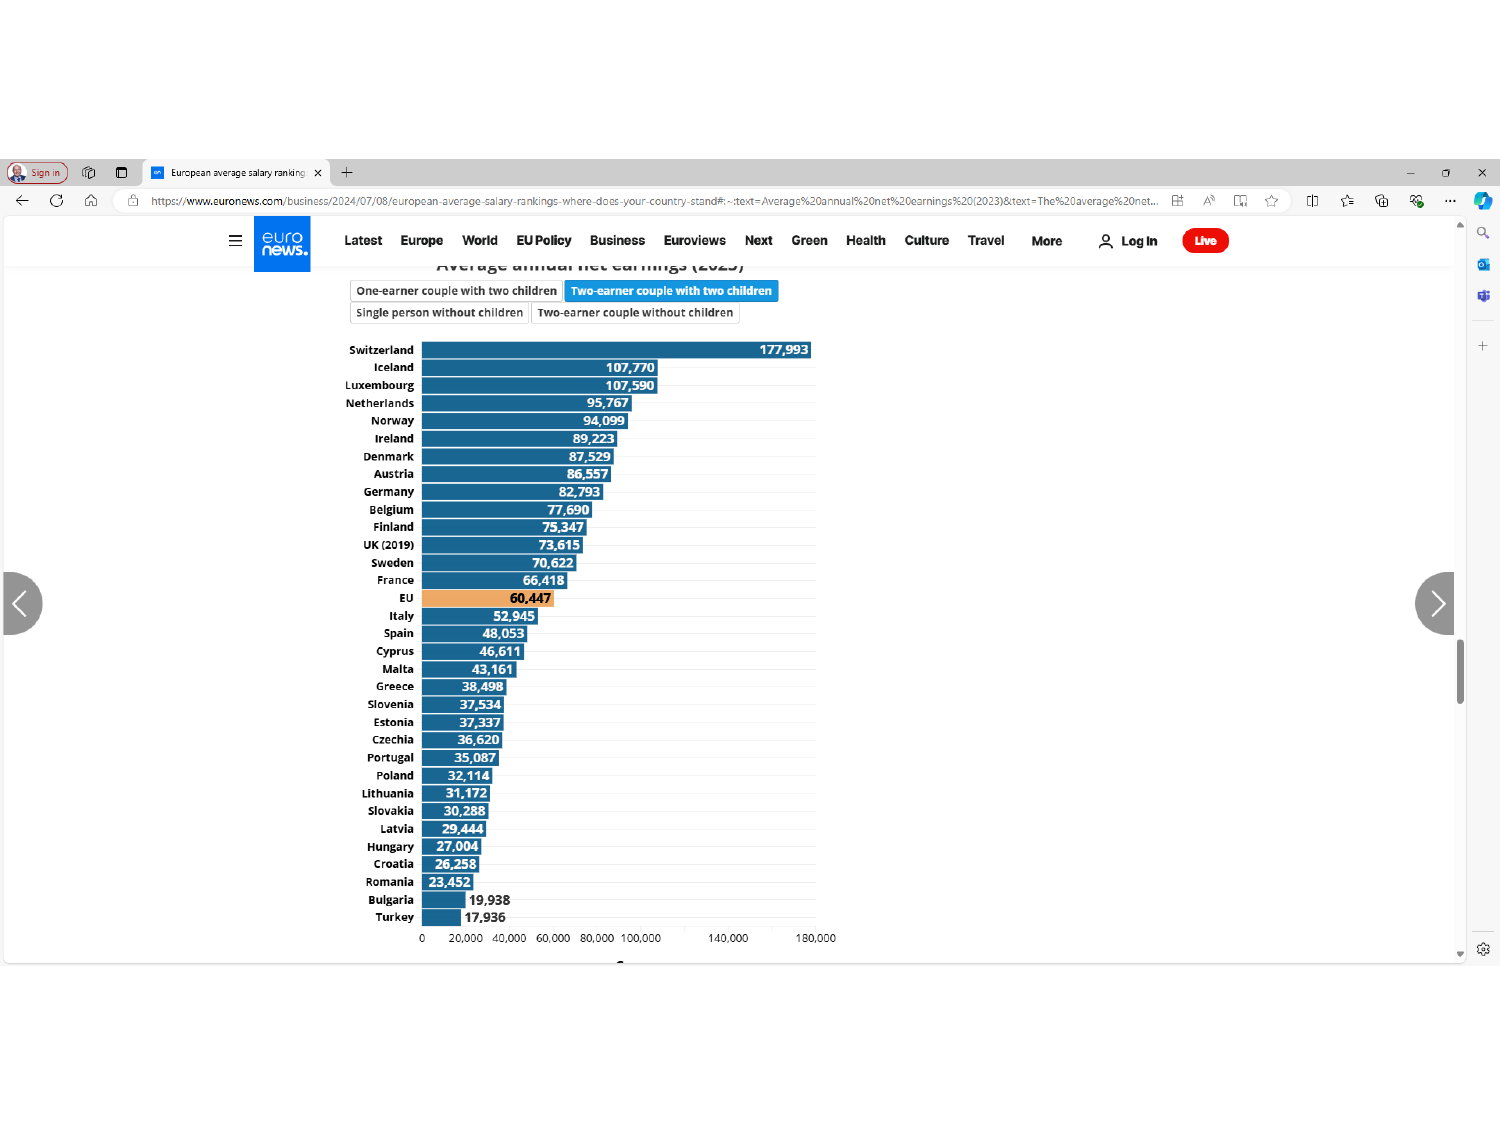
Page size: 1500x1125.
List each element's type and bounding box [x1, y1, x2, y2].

picture [0, 158, 1500, 967]
